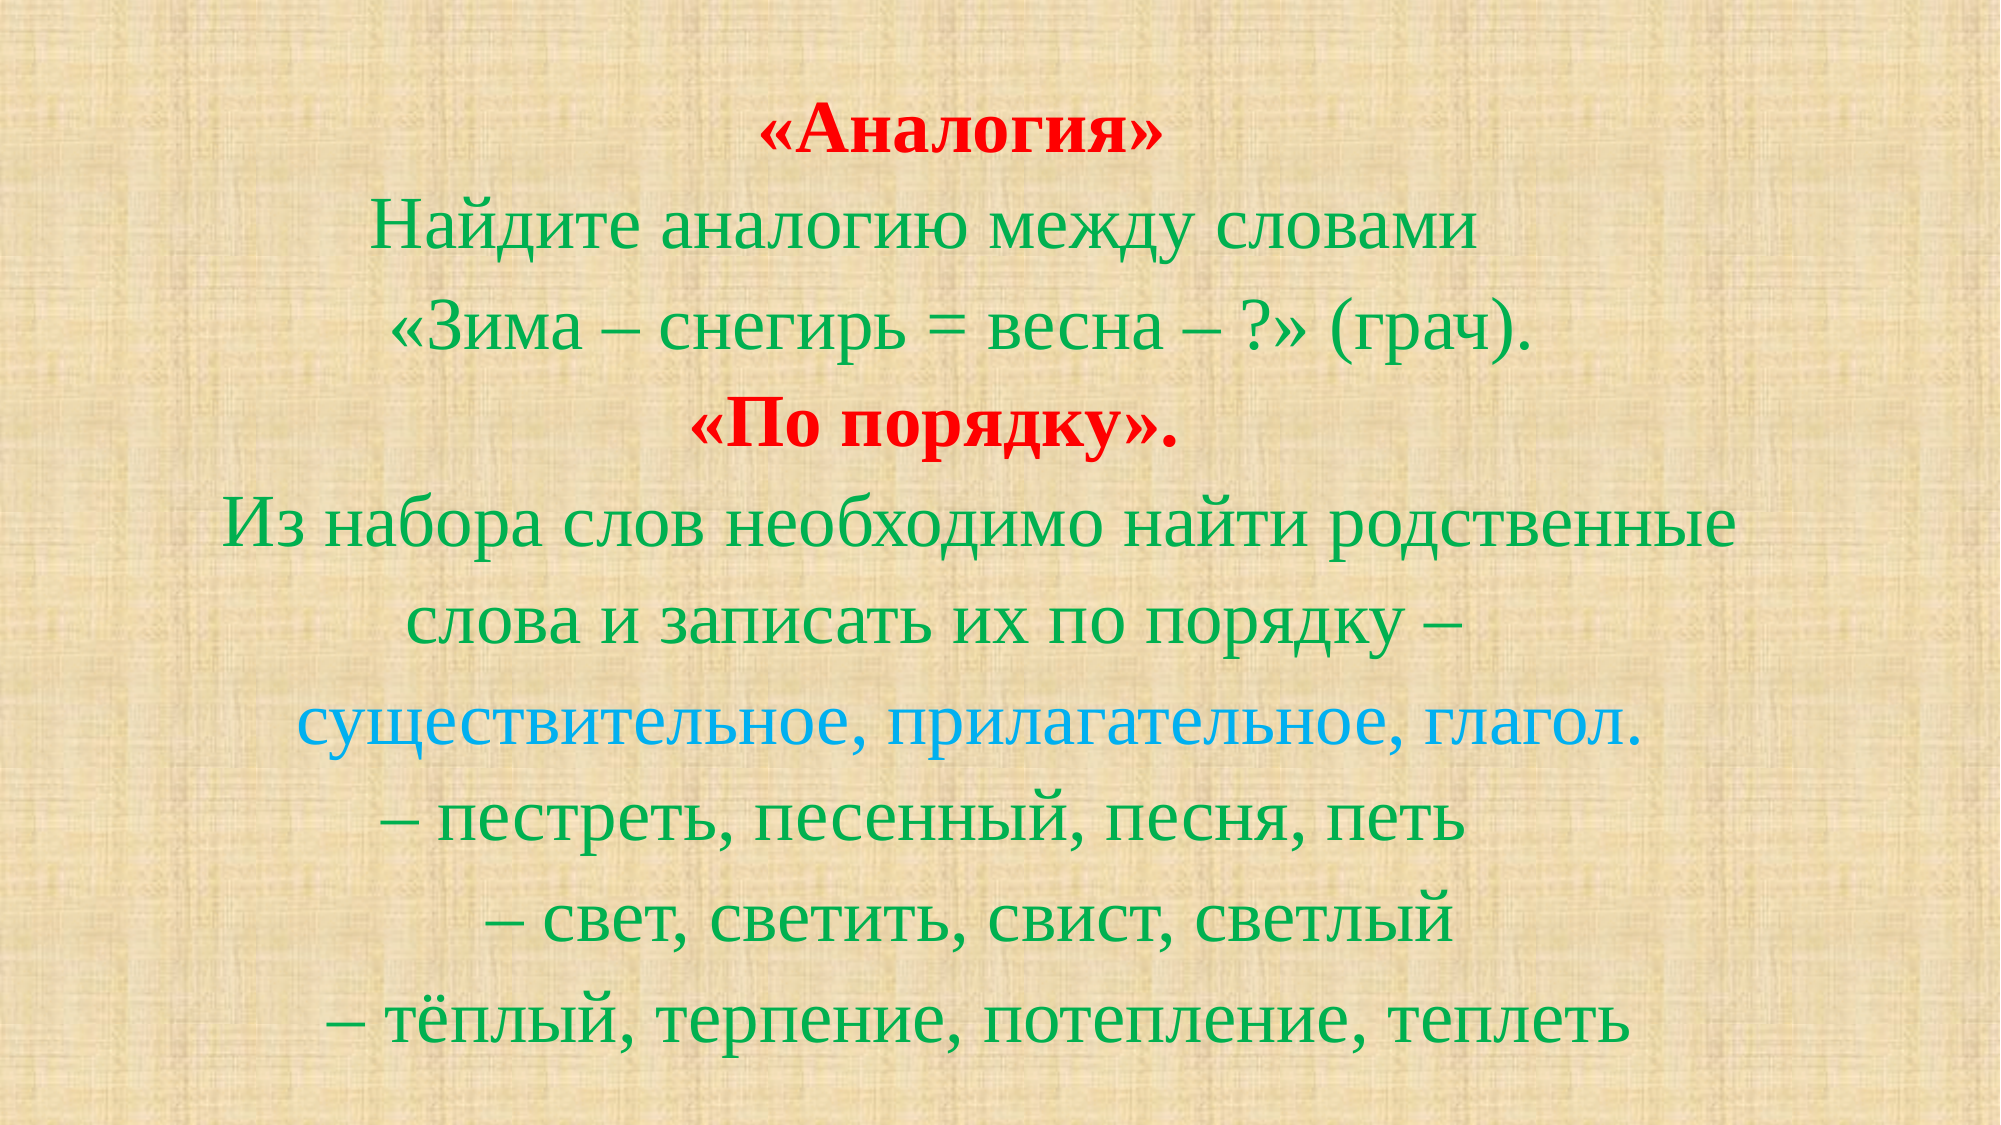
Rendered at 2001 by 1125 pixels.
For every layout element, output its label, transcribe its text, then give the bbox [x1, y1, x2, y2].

picture [0, 0, 2000, 1125]
text_box «Аналогия» Найдите аналогию между словами «Зима – снегирь = весна – ?» (грач). «По порядку». Из набора слов необходимо найти родственные слова и записать их по порядку – существительное, прилагательное, глагол. – пестреть, песенный, песня, петь – свет, светить, свист, светлый – тёплый, терпение, потепление, теплеть [56, 63, 1813, 1065]
